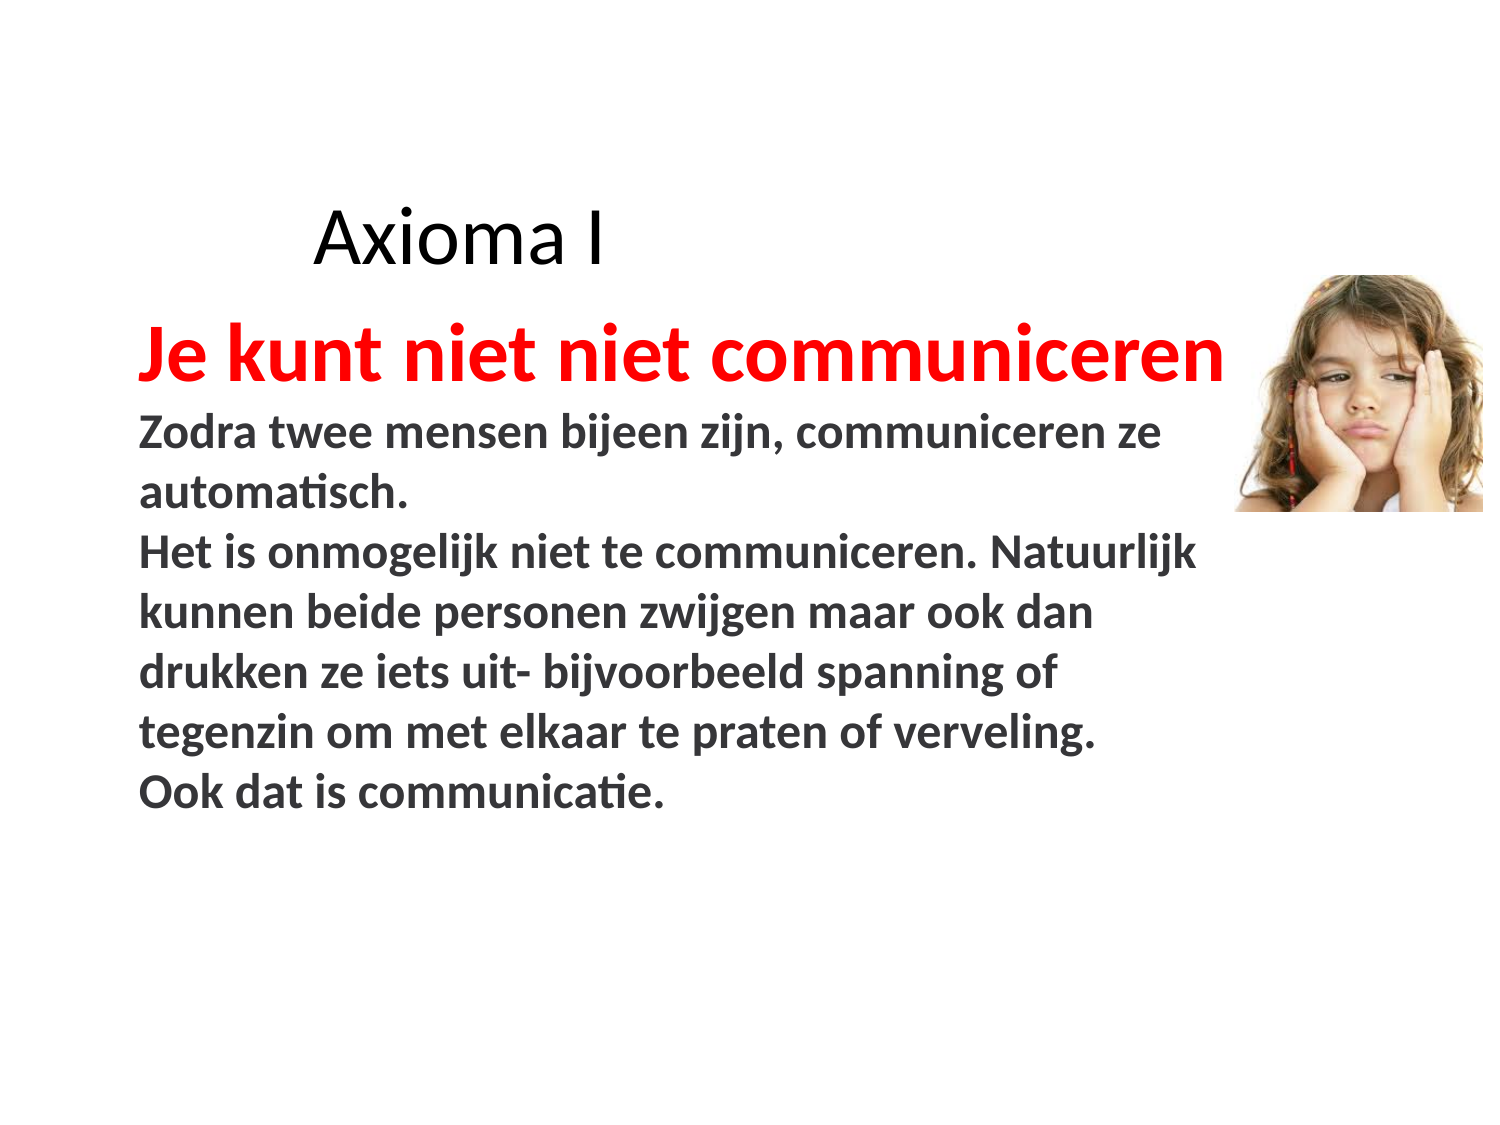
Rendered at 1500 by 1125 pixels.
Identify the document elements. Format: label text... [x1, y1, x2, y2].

picture [1233, 274, 1483, 512]
text_box Je kunt niet niet communiceren Zodra twee mensen bijeen zijn, communiceren ze automatisch. Het is onmogelijk niet te communiceren. Natuurlijk kunnen beide personen zwijgen maar ook dan drukken ze iets uit- bijvoorbeeld spanning of tegenzin om met elkaar te praten of verveling. Ook dat is communicatie. [123, 290, 1258, 826]
title Axioma I [253, 160, 668, 290]
